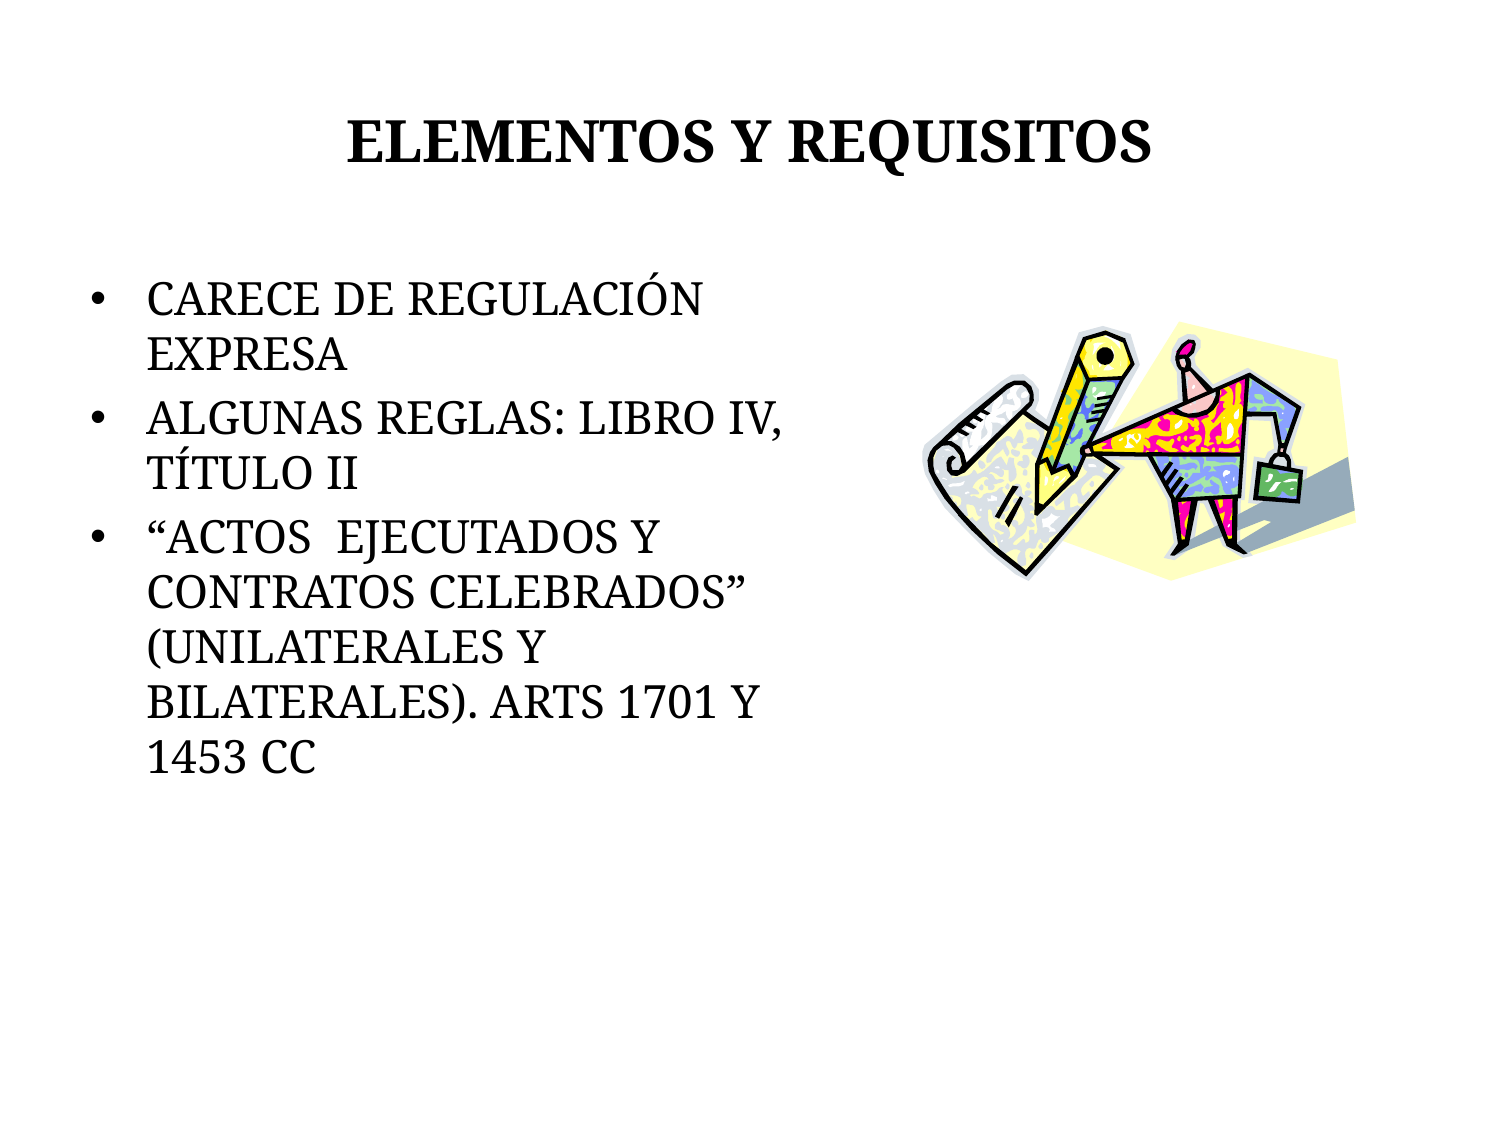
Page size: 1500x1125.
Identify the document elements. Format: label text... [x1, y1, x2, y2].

list CARECE DE REGULACIÓN EXPRESA ALGUNAS REGLAS: LIBRO IV, TÍTULO II “ACTOS EJECUTADOS Y CONTRATOS CELEBRADOS” (UNILATERALES Y BILATERALES). ARTS 1701 Y 1453 CC [75, 262, 813, 1005]
title ELEMENTOS Y REQUISITOS [75, 45, 1425, 233]
picture [921, 315, 1363, 588]
